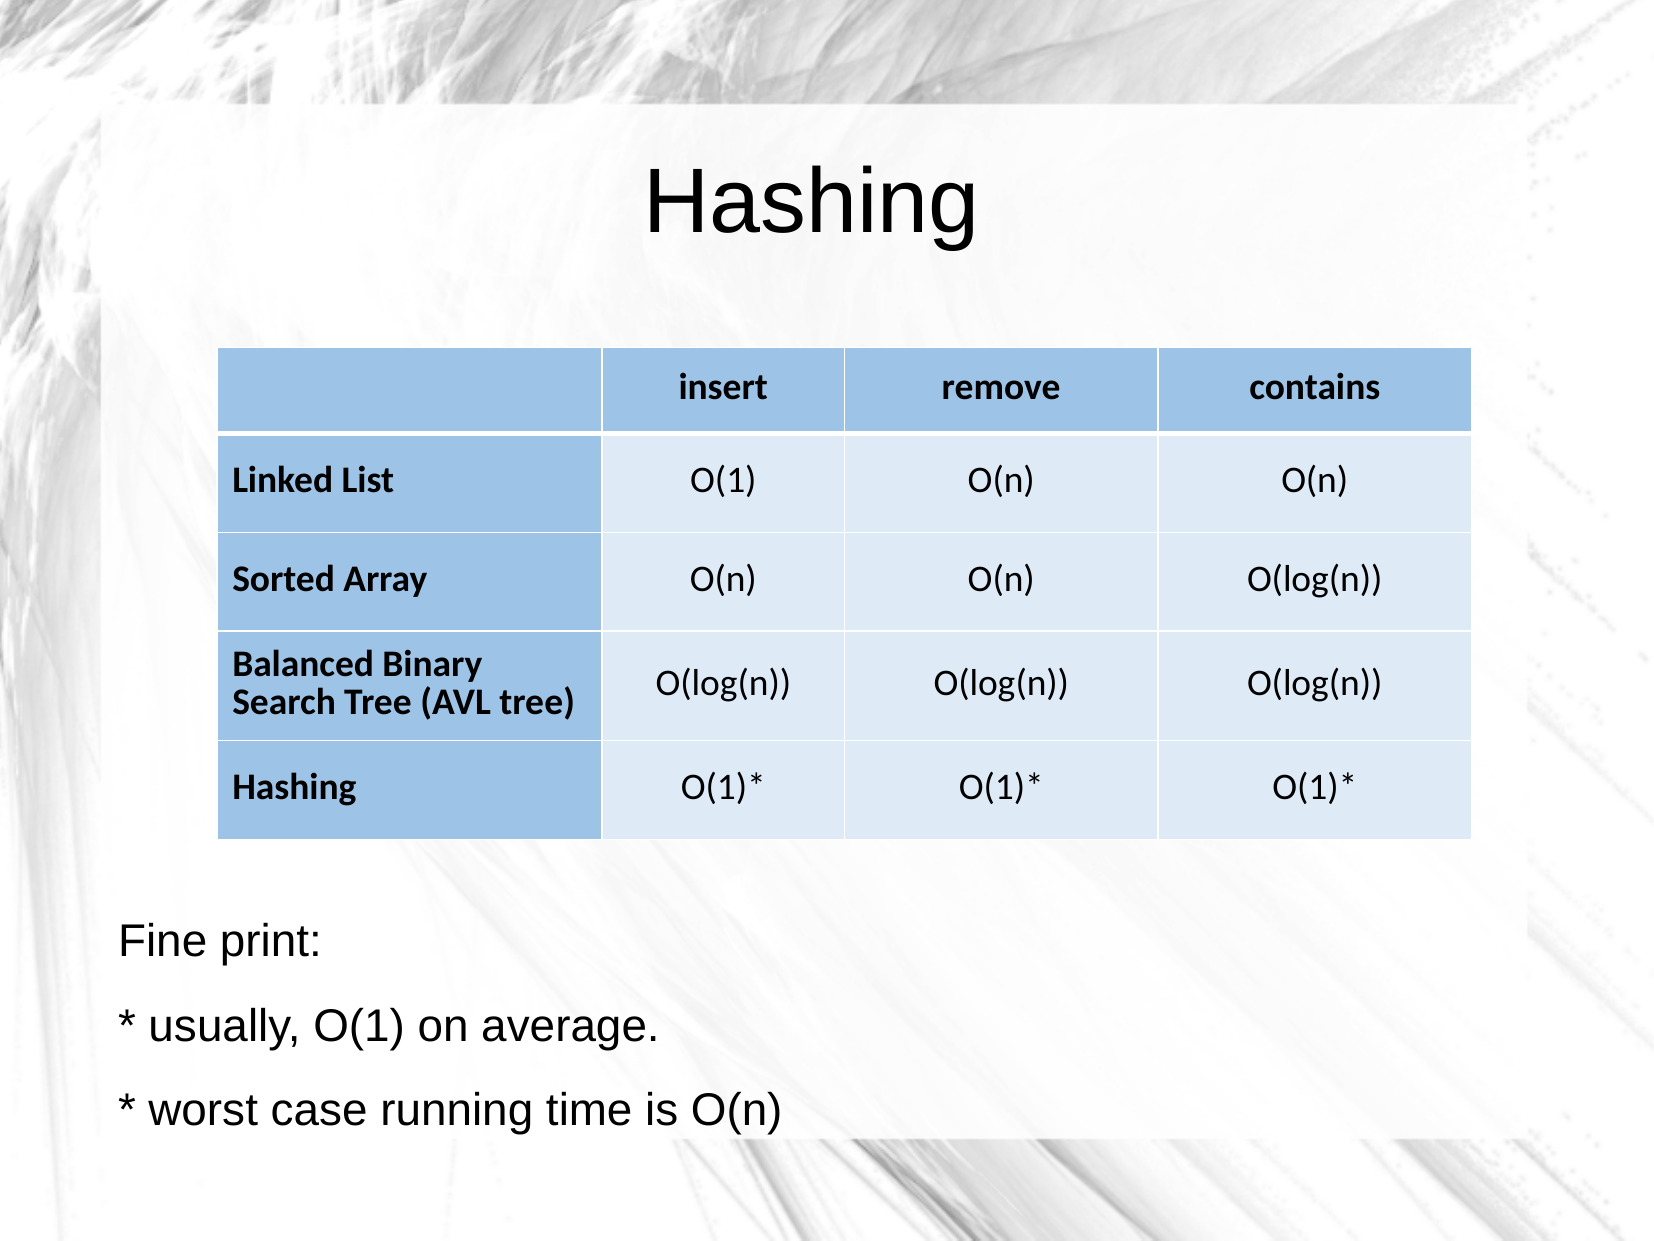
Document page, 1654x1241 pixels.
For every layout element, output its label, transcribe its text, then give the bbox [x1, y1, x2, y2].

table_cell O(1)* [603, 741, 844, 839]
table_cell O(1)* [845, 741, 1157, 839]
picture [0, 0, 1654, 1241]
table_cell O(log(n)) [603, 632, 844, 740]
table_cell O(n) [603, 533, 844, 630]
table_cell Hashing [218, 741, 601, 839]
table_cell O(n) [845, 436, 1157, 532]
table_cell O(log(n)) [1159, 533, 1471, 630]
table_cell O(1) [603, 436, 844, 532]
table_cell O(log(n)) [1159, 632, 1471, 740]
table_cell Linked List [218, 436, 601, 532]
table_cell O(1)* [1159, 741, 1471, 839]
table_header [218, 348, 601, 431]
table_cell Balanced Binary Search Tree (AVL tree) [218, 632, 601, 740]
table_cell O(n) [845, 533, 1157, 630]
table_cell O(log(n)) [845, 632, 1157, 740]
table_cell O(n) [1159, 436, 1471, 532]
table_header insert [603, 348, 844, 431]
table_header contains [1159, 348, 1471, 431]
list Fine print: * usually, O(1) on average. * worst case running time is O(n) [118, 319, 1571, 1102]
title Hashing [118, 112, 1506, 281]
table_cell Sorted Array [218, 533, 601, 630]
table_header remove [845, 348, 1157, 431]
